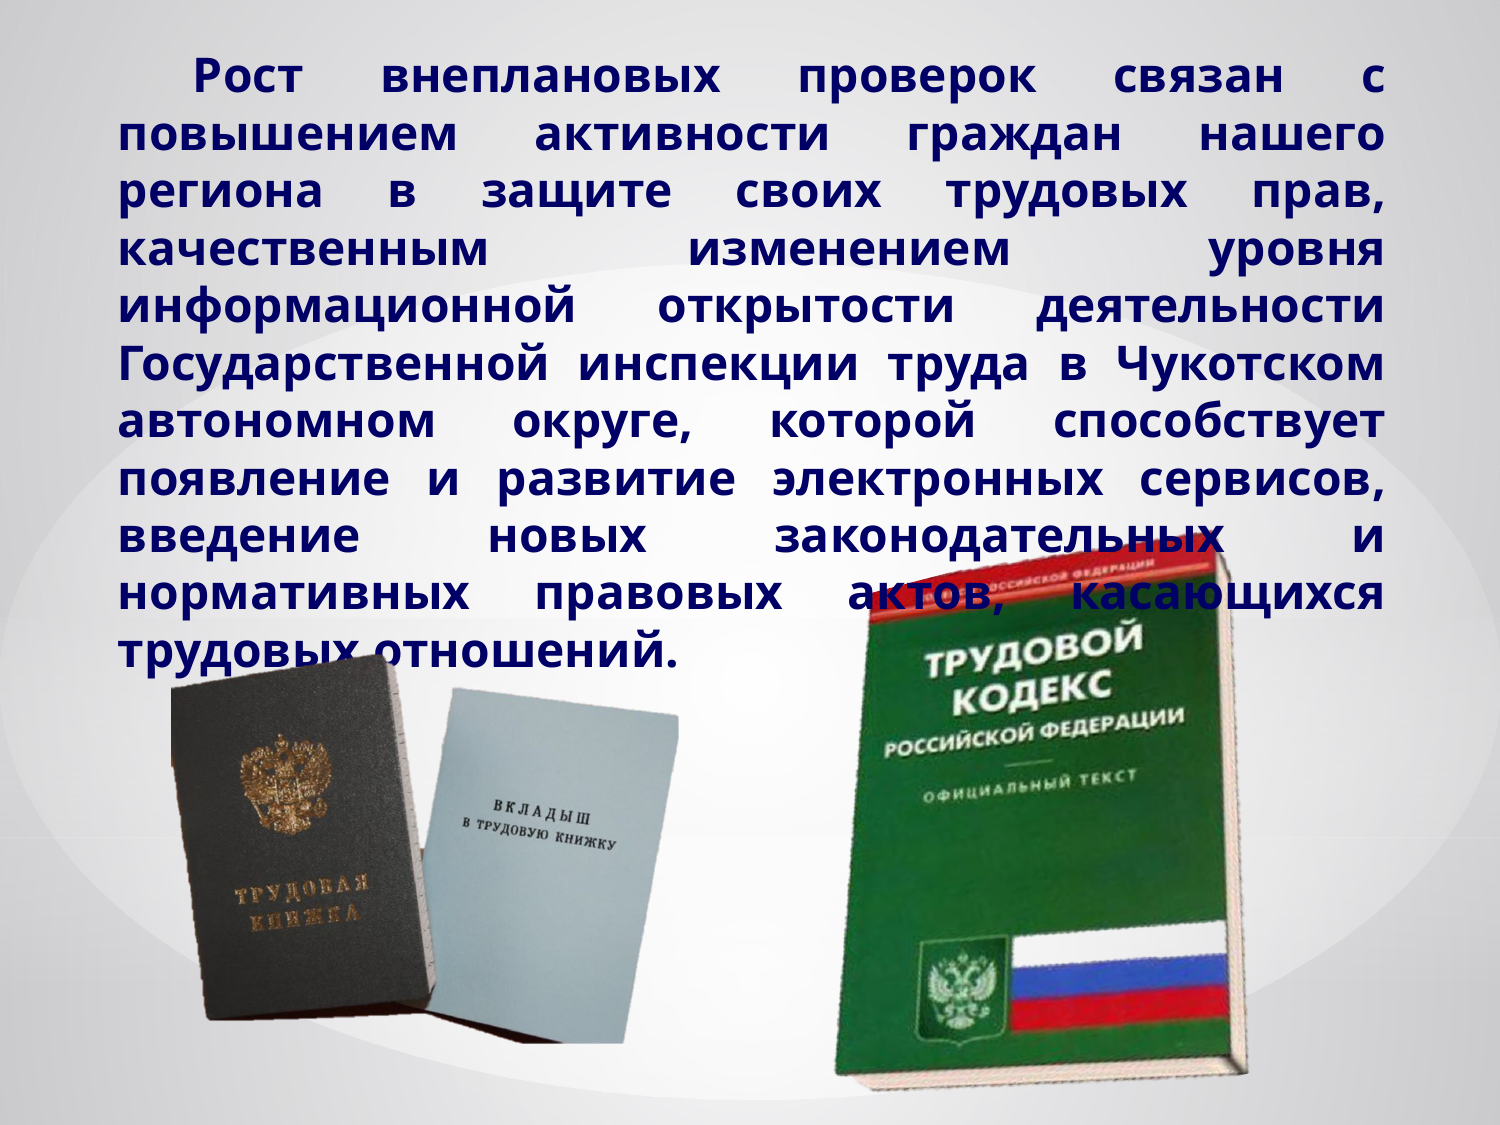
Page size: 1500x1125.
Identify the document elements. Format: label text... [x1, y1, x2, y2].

picture [727, 559, 1356, 1125]
picture [171, 635, 715, 1044]
text_box Рост внеплановых проверок связан с повышением активности граждан нашего региона в защите своих трудовых прав, качественным изменением уровня информационной открытости деятельности Государственной инспекции труда в Чукотском автономном округе, которой способствует появление и развитие электронных сервисов, введение новых законодательных и нормативных правовых актов, касающихся трудовых отношений. [103, 37, 1403, 685]
